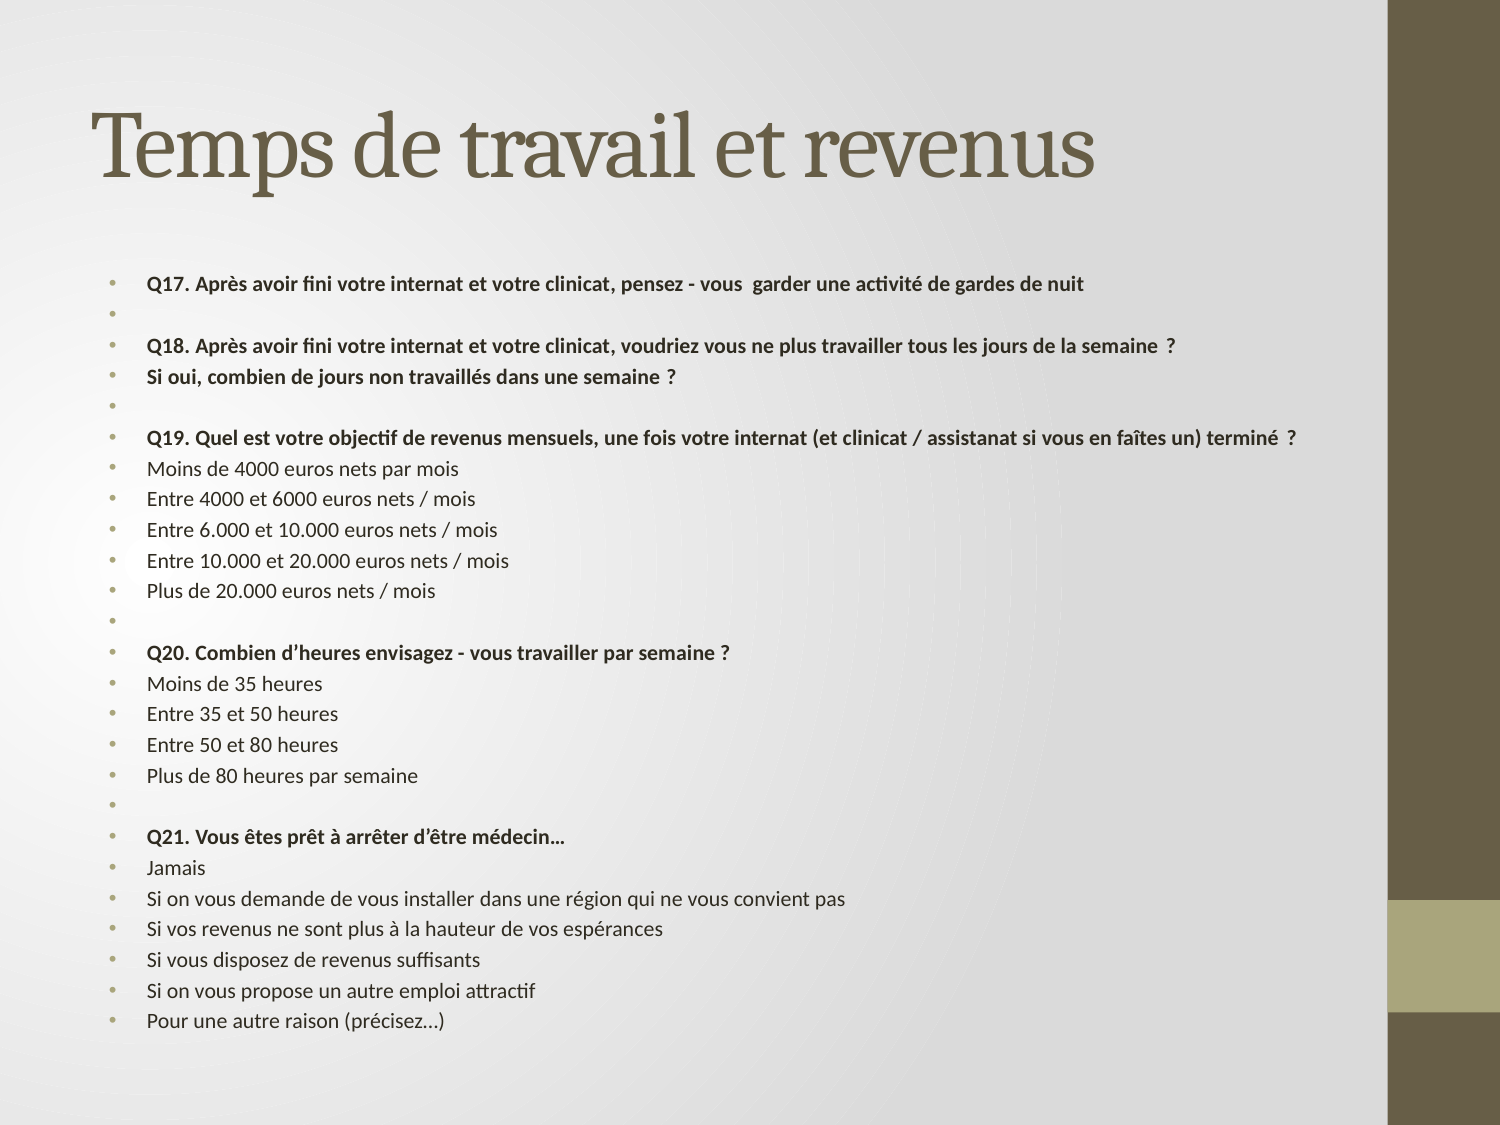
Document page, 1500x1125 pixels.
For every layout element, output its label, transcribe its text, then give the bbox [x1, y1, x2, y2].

title Temps de travail et revenus [75, 45, 1325, 233]
list Q17. Après avoir fini votre internat et votre clinicat, pensez - vous garder une activité de gardes de nuit Q18. Après avoir fini votre internat et votre clinicat, voudriez vous ne plus travailler tous les jours de la semaine ? Si oui, combien de jours non travaillés dans une semaine ? Q19. Quel est votre objectif de revenus mensuels, une fois votre internat (et clinicat / assistanat si vous en faîtes un) terminé ? Moins de 4000 euros nets par mois Entre 4000 et 6000 euros nets / mois Entre 6.000 et 10.000 euros nets / mois Entre 10.000 et 20.000 euros nets / mois Plus de 20.000 euros nets / mois Q20. Combien d’heures envisagez - vous travailler par semaine ? Moins de 35 heures Entre 35 et 50 heures Entre 50 et 80 heures Plus de 80 heures par semaine Q21. Vous êtes prêt à arrêter d’être médecin… Jamais Si on vous demande de vous installer dans une région qui ne vous convient pas Si vos revenus ne sont plus à la hauteur de vos espérances Si vous disposez de revenus suffisants Si on vous propose un autre emploi attractif Pour une autre raison (précisez…) [75, 262, 1325, 1050]
